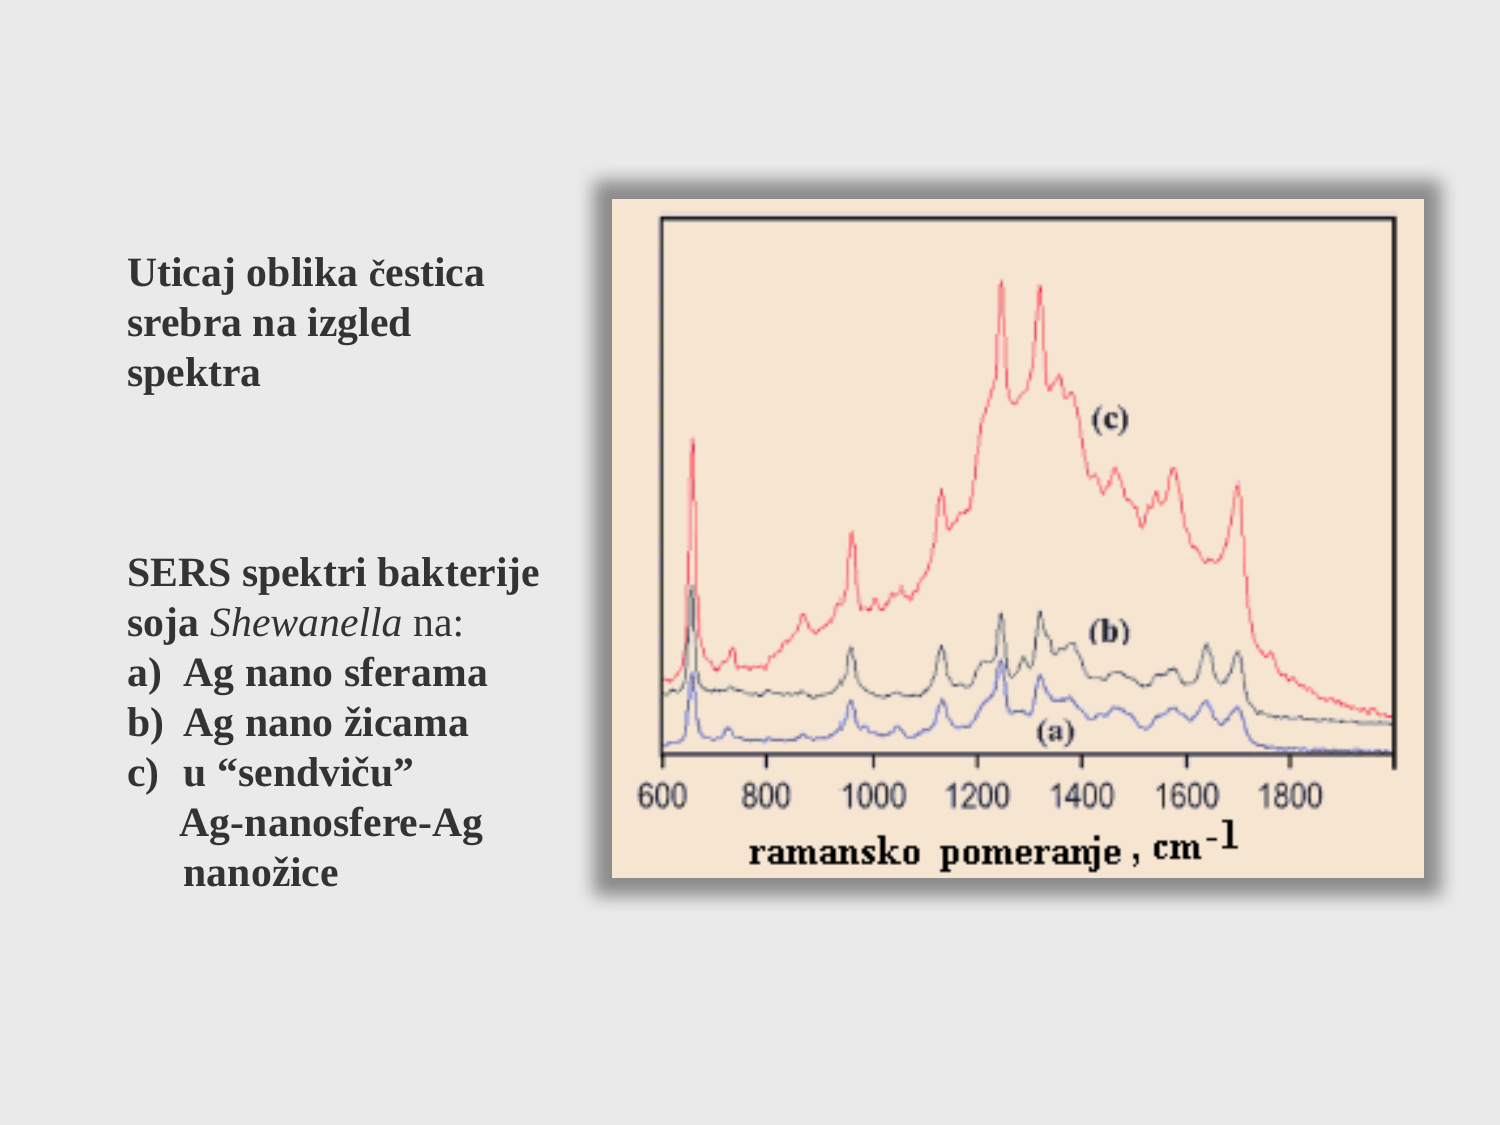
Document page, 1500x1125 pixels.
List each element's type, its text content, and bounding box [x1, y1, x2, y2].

picture [612, 199, 1424, 879]
text_box Uticaj oblika čestica srebra na izgled spektra SERS spektri bakterije soja Shewanella na: Ag nano sferama Ag nano žicama u “sendviču” Ag-nanosfere-Ag nanožice [112, 237, 563, 953]
